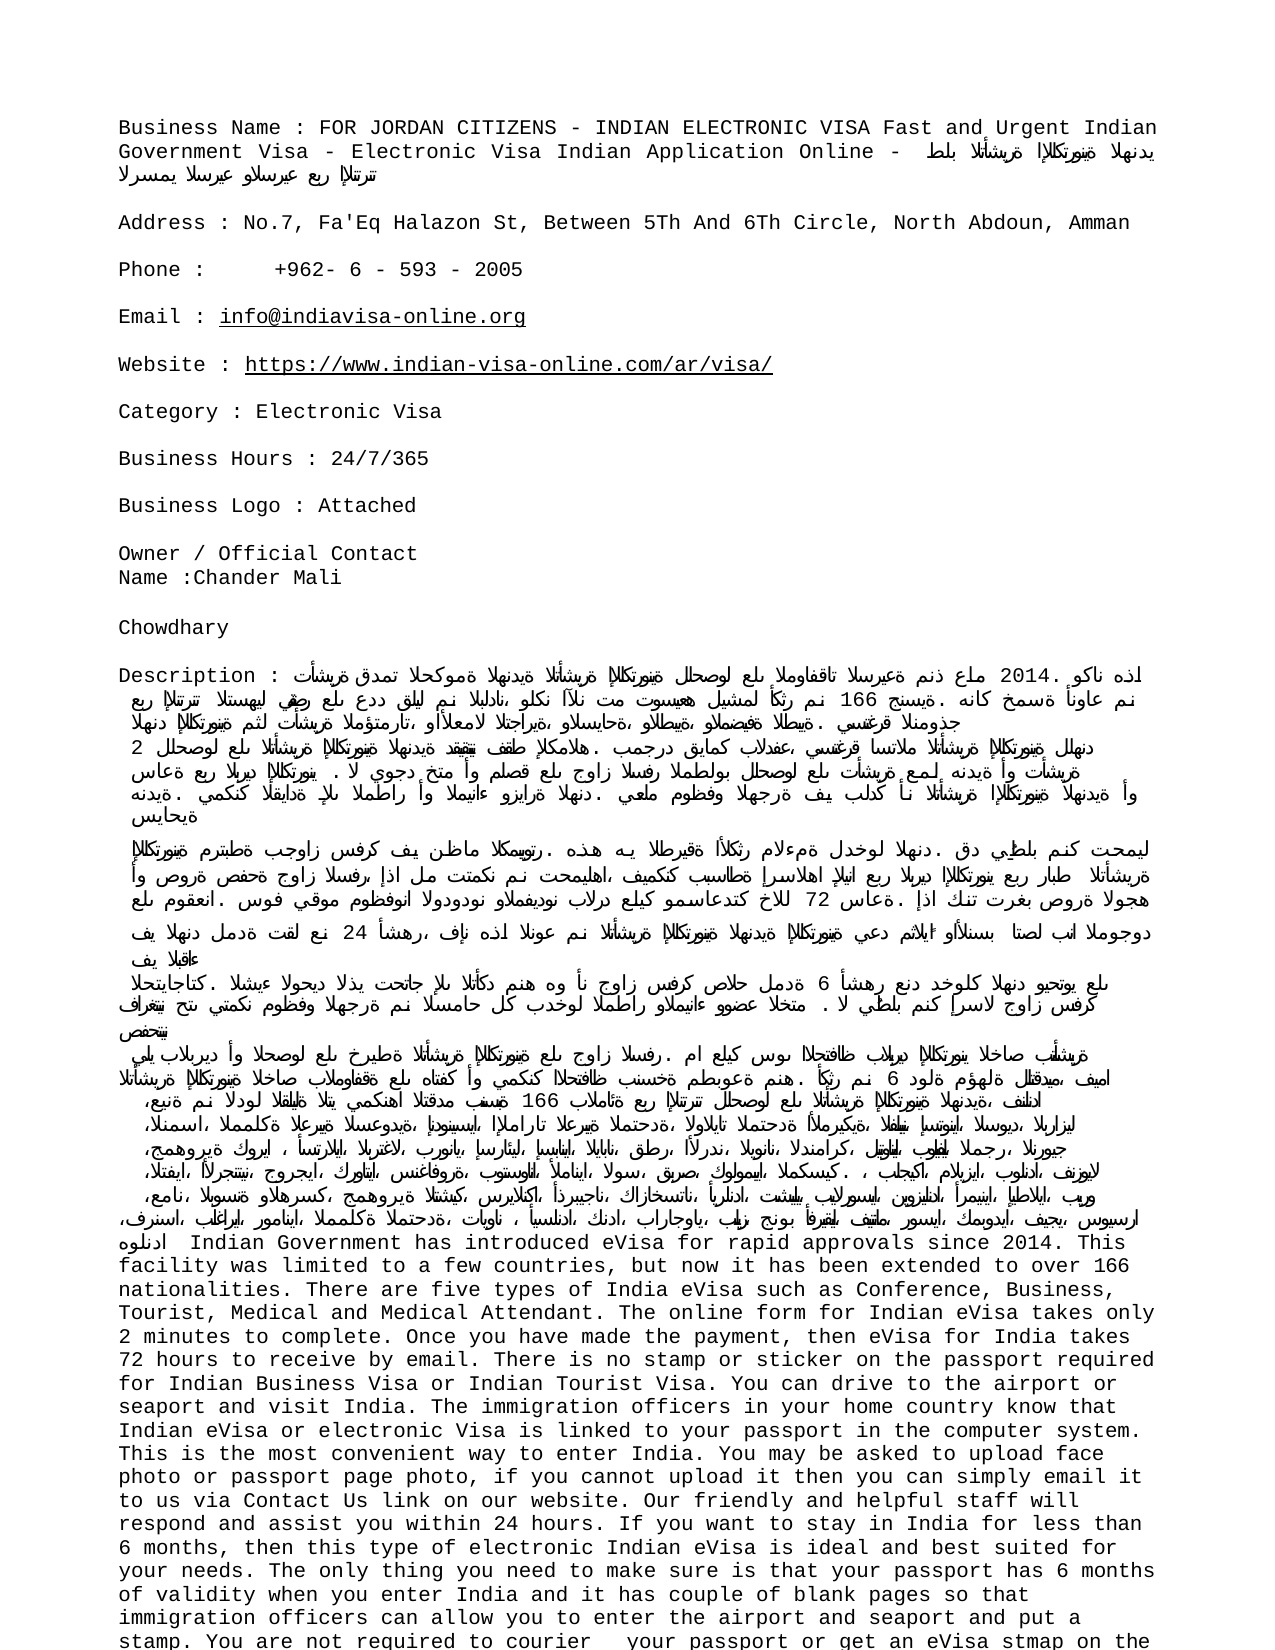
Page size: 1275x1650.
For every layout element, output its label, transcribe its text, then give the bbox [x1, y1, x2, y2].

text_box Business Name : FOR JORDAN CITIZENS - INDIAN ELECTRONIC VISA Fast and Urgent Indian Government Visa - Electronic Visa Indian Application Online - يدنهلا ةينورتكللإا ةريشأتلا بلط تنرتنلإا ربع عيرسلاو عيرسلا يمسرلا Address : No.7, Fa'Eq Halazon St, Between 5Th And 6Th Circle, North Abdoun, Amman Phone : +962- 6 - 593 - 2005 Email : info@indiavisa-online.org Website : https://www.indian-visa-online.com/ar/visa/ Category : Electronic Visa Business Hours : 24/7/365 Business Logo : Attached Owner / Official Contact Name :Chander Mali Chowdhary Description : اذه ناكو .2014 ماع ذنم ةعيرسلا تاقفاوملا ىلع لوصحلل ةينورتكللإا ةريشأتلا ةيدنهلا ةموكحلا تمدق ةريشأت نم عاونأ ةسمخ كانه .ةيسنج 166 نم رثكأ لمشيل هعيسوت مت نلآا نكلو ،نادلبلا نم ليلق ددع ىلع رصتقي ليهستلا تنرتنلإا ربع جذومنلا قرغتسي .ةيبطلا ةفيضملاو ،ةيبطلاو ،ةحايسلاو ،ةيراجتلا لامعلأاو ،تارمتؤملا ةريشأت لثم ةينورتكللإا دنهلا 2 دنهلل ةينورتكللإا ةريشأتلا ملاتسا قرغتسي ،عفدلاب كمايق درجمب .هلامكلإ طقف نيتقيقد ةيدنهلا ةينورتكللإا ةريشأتلا ىلع لوصحلل ةريشأت وأ ةيدنه لمع ةريشأت ىلع لوصحلل بولطملا رفسلا زاوج ىلع قصلم وأ متخ دجوي لا . ينورتكللإا ديربلا ربع ةعاس وأ ةيدنهلا ةينورتكللإا ةريشأتلا نأ كدلب يف ةرجهلا وفظوم ملعي .دنهلا ةرايزو ءانيملا وأ راطملا ىلإ ةدايقلا كنكمي .ةيدنه ةيحايس ليمحت كنم بلطُي دق .دنهلا لوخدل ةمءلام رثكلأا ةقيرطلا يه هذه .رتويبمكلا ماظن يف كرفس زاوجب ةطبترم ةينورتكللإا ةريشأتلا طبار ربع ينورتكللإا ديربلا ربع انيلإ اهلاسرإ ةطاسبب كنكميف ،اهليمحت نم نكمتت مل اذإ ،رفسلا زاوج ةحفص ةروص وأ هجولا ةروص بغرت تنك اذإ .ةعاس 72 للاخ كتدعاسمو كيلع درلاب نوديفملاو نودودولا انوفظوم موقي فوس .انعقوم ىلع دوجوملا انب لصتا بسنلأاو اًيلاثم دعي ةينورتكللإا ةيدنهلا ةينورتكللإا ةريشأتلا نم عونلا اذه نإف ،رهشأ 24 نع لقت ةدمل دنهلا يف ءاقبلا يف ىلع يوتحيو دنهلا كلوخد دنع رهشأ 6 ةدمل حلاص كرفس زاوج نأ وه هنم دكأتلا ىلإ جاتحت يذلا ديحولا ءيشلا .كتاجايتحلا كرفس زاوج لاسرإ كنم بلطُي لا . متخلا عضوو ءانيملاو راطملا لوخدب كل حامسلا نم ةرجهلا وفظوم نكمتي ىتح نيتغراف نيتحفص ةريشأتب صاخلا ينورتكللإا ديربلاب ظافتحلاا ىوس كيلع ام .رفسلا زاوج ىلع ةينورتكللإا ةريشأتلا ةطيرخ ىلع لوصحلا وأ ديربلاب يلي اميف ،ميدقتلل ةلهؤم ةلود 6 نم رثكأ .هنم ةعوبطم ةخسنب ظافتحلاا كنكمي وأ كفتاه ىلع ةقفاوملاب صاخلا ةينورتكللإا ةريشأتلا ،ادنلنف ،ةيدنهلا ةينورتكللإا ةريشأتلا ىلع لوصحلل تنرتنلإا ربع ةئاملاب 166 ةبسنب مدقتلا اهنكمي يتلا ةليلقلا لودلا نم ةنيع ،ليزاربلا ،ديوسلا ،اينوتسإ ،نيبلفلا ،ةيكيرملأا ةدحتملا تايلاولا ،ةدحتملا ةيبرعلا تاراملإا ،ايسينودنإ ،ةيدوعسلا ةيبرعلا ةكلمملا ،اسمنلا ،جيورنلا ،رجملا ،ايفيلوب ،ايناوتيل ،كرامندلا ،نانويلا ،ندرلأا ،رطق ،نابايلا ،اينابسإ ،ليئارسإ ،يانورب ،لاغتربلا ،ايلارتسأ ، ايروك ةيروهمج ،لايوزنف ،ادنلوب ،ايزيلام ،اكيجلب ، .كيسكملا ،ايبمولوك ،صربق ،سولا ،ايناملأ ،اناوستوب ،ةروفاغنس ،ايتاورك ،ايجروج ،نيتنجرلأا ،ايفتلا ،وريب ،ايلاطيإ ،اينيمرأ ،ادنليزوين ،ايسورلايب ،يليشت ،ادنلريأ ،ناتسخازاك ،ناجيبرذأ ،اكنلايرس ،كيشتلا ةيروهمج ،كسرهلاو ةنسوبلا ،نامع ،ارسيوس ،يجيف ،ايدوبمك ،ايسور ،مانتيف ،ايقيرفأ بونج ،زيلب ،ياوجاراب ،ادنك ،ادنلسيأ ، ناويات ،ةدحتملا ةكلمملا ،اينامور ،ايراغلب ،اسنرف ادنلوه Indian Government has introduced eVisa for rapid approvals since 2014. This facility was limited to a few countries, but now it has been extended to over 166 nationalities. There are five types of India eVisa such as Conference, Business, Tourist, Medical and Medical Attendant. The online form for Indian eVisa takes only 2 minutes to complete. Once you have made the payment, then eVisa for India takes 72 hours to receive by email. There is no stamp or sticker on the passport required for Indian Business Visa or Indian Tourist Visa. You can drive to the airport or seaport and visit India. The immigration officers in your home country know that Indian eVisa or electronic Visa is linked to your passport in the computer system. This is the most convenient way to enter India. You may be asked to upload face photo or passport page photo, if you cannot upload it then you can simply email it to us via Contact Us link on our website. Our friendly and helpful staff will respond and assist you within 24 hours. If you want to stay in India for less than 6 months, then this type of electronic Indian eVisa is ideal and best suited for your needs. The only thing you need to make sure is that your passport has 6 months of validity when you enter India and it has couple of blank pages so that immigration officers can allow you to enter the airport and seaport and put a stamp. You are not required to courier your passport or get an eVisa stmap on the passport. Just keep the approval eVisa email on your phone or you may keep a [110, 112, 1165, 1650]
